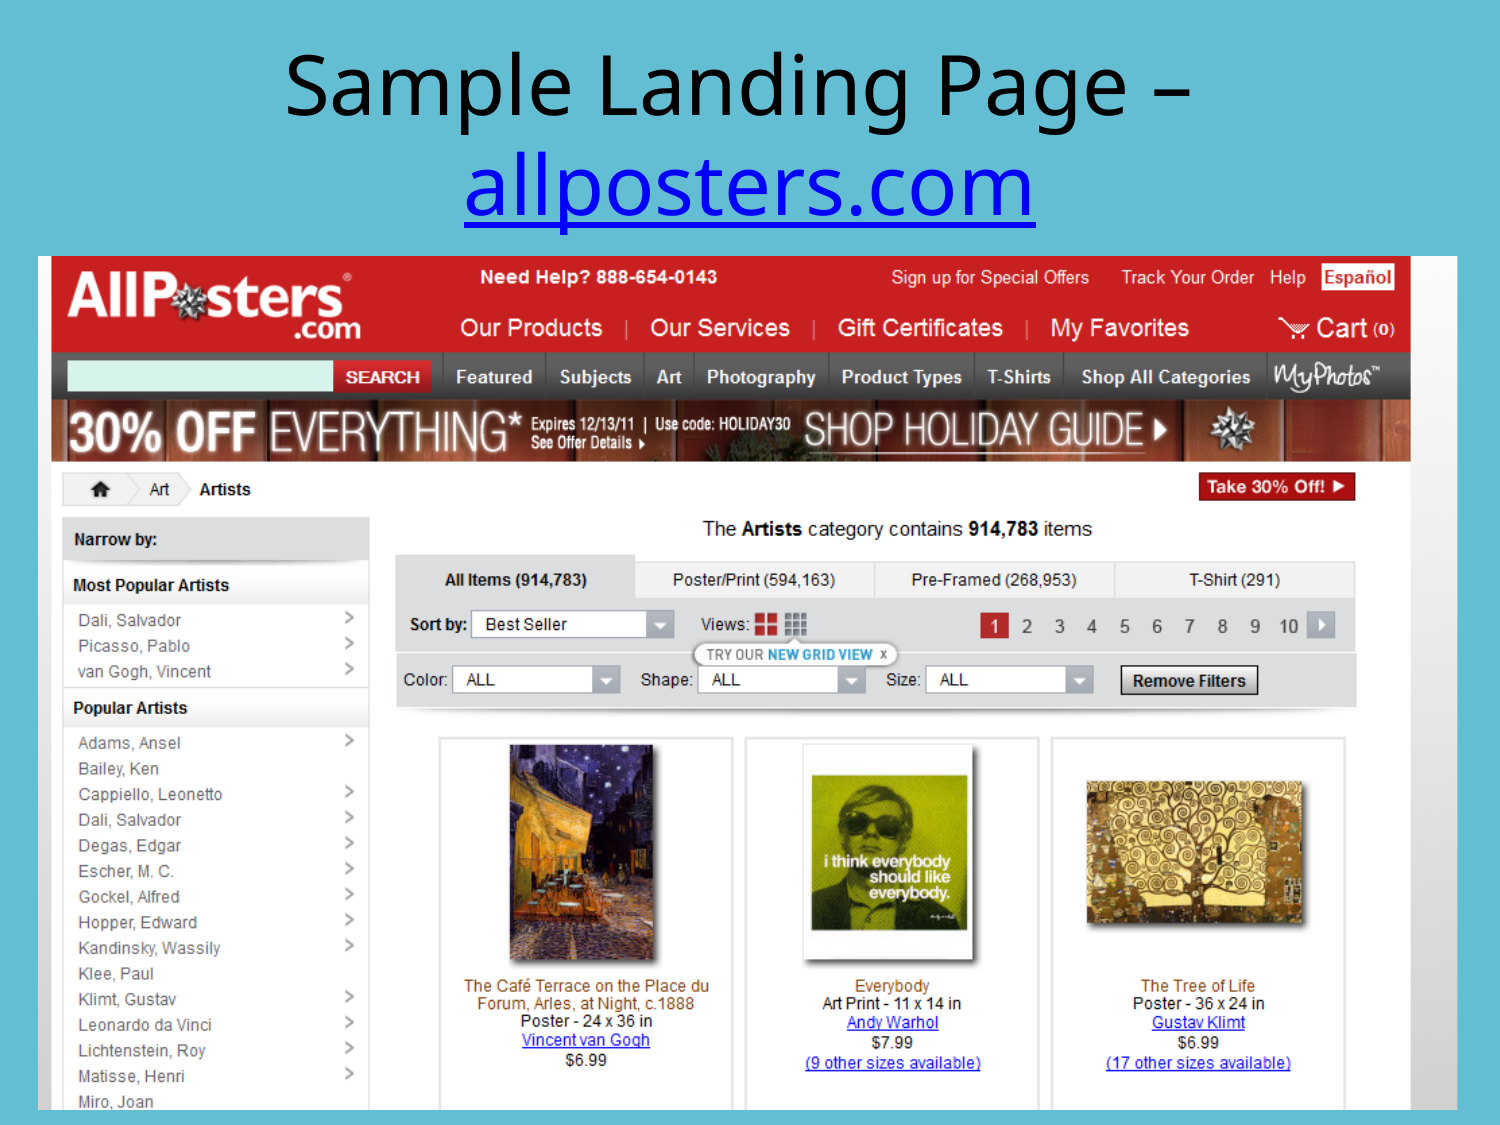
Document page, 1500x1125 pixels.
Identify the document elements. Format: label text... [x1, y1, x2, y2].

picture [37, 256, 1458, 1110]
title Sample Landing Page – allposters.com [75, 45, 1425, 233]
